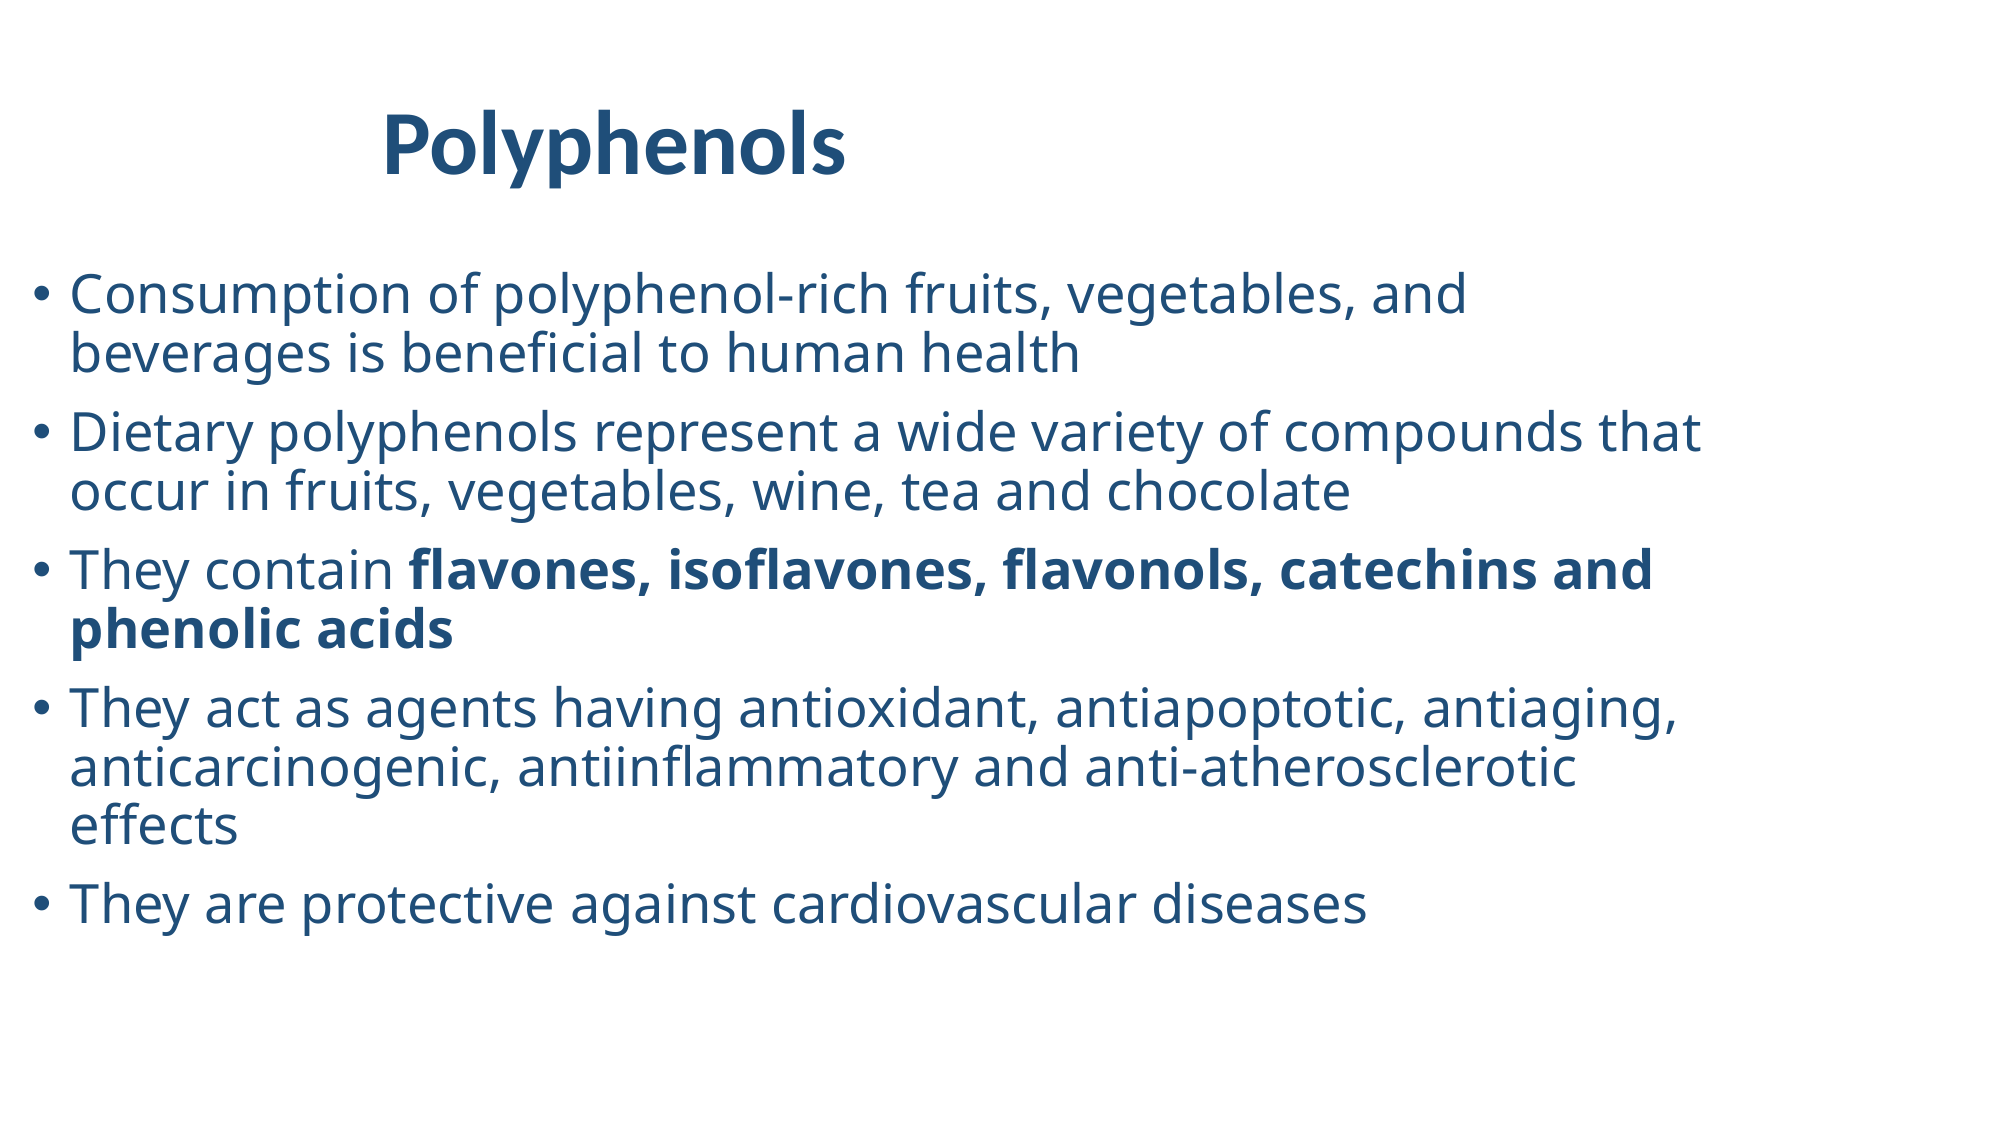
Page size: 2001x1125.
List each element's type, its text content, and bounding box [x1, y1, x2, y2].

list Consumption of polyphenol-rich fruits, vegetables, and beverages is beneficial to human health Dietary polyphenols represent a wide variety of compounds that occur in fruits, vegetables, wine, tea and chocolate They contain flavones, isoflavones, flavonols, catechins and phenolic acids They act as agents having antioxidant, antiapoptotic, antiaging, anticarcinogenic, antiinflammatory and anti-atherosclerotic effects They are protective against cardiovascular diseases [17, 259, 1743, 974]
title Polyphenols [75, 82, 1155, 208]
